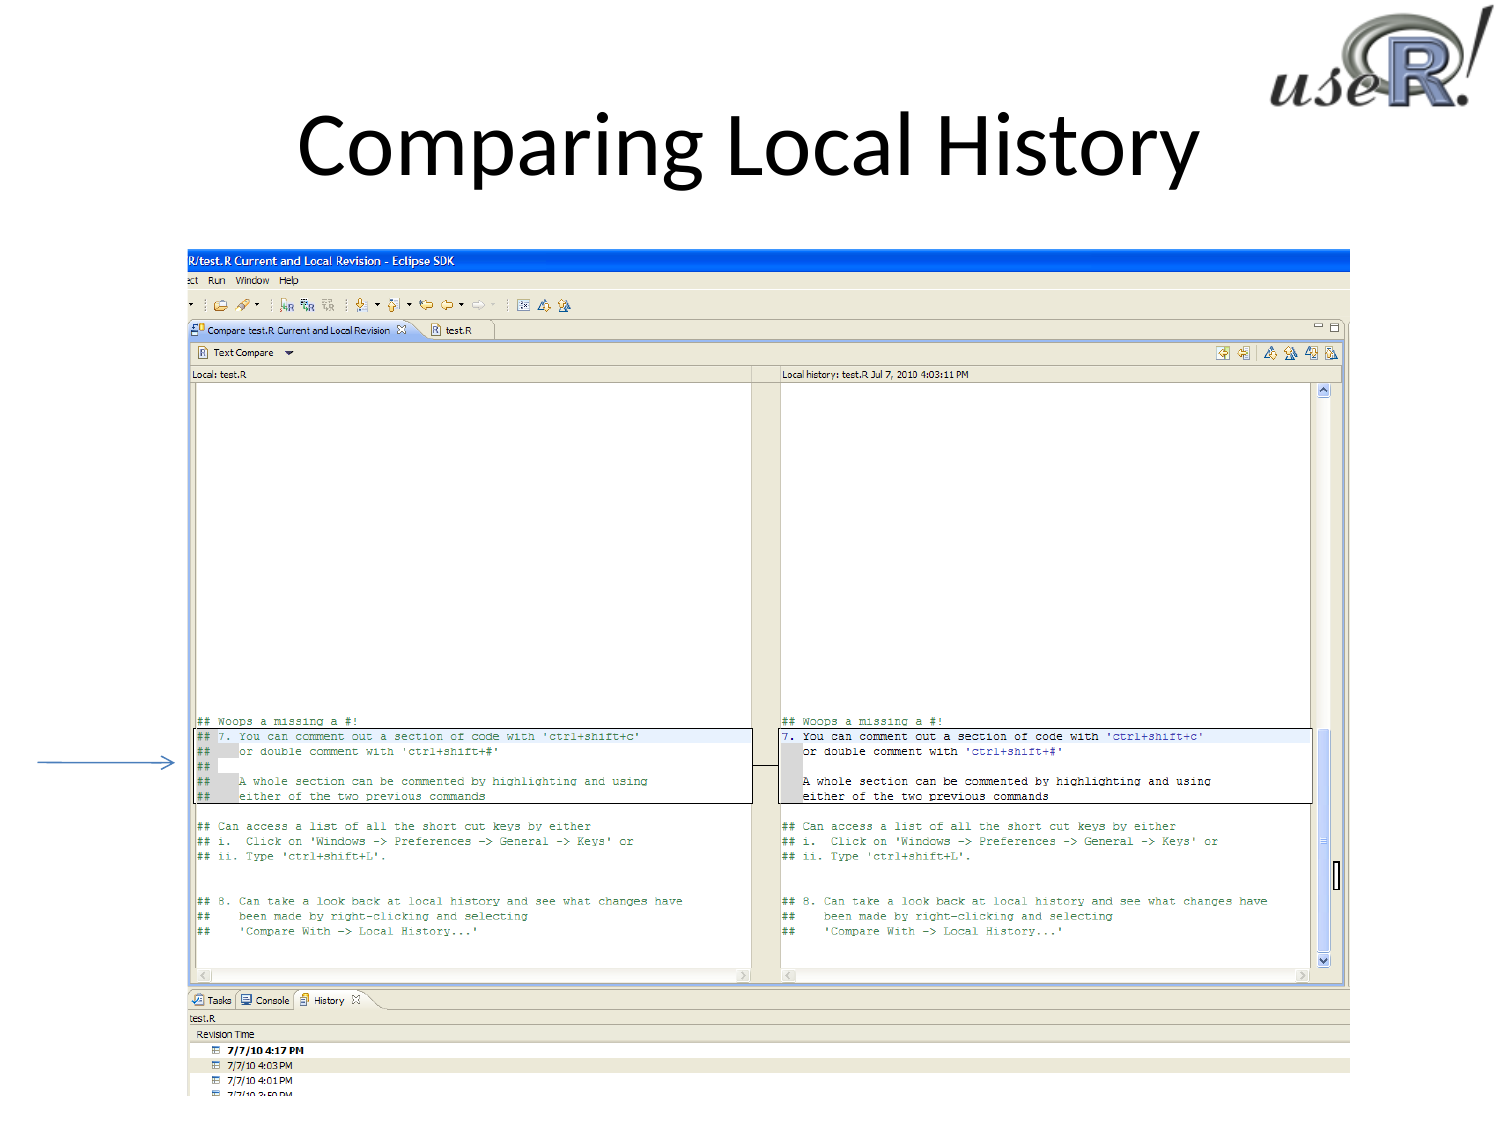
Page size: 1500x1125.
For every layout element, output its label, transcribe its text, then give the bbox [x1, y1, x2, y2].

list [187, 249, 1351, 1096]
title Comparing Local History [75, 45, 1425, 233]
picture [1265, 0, 1500, 113]
